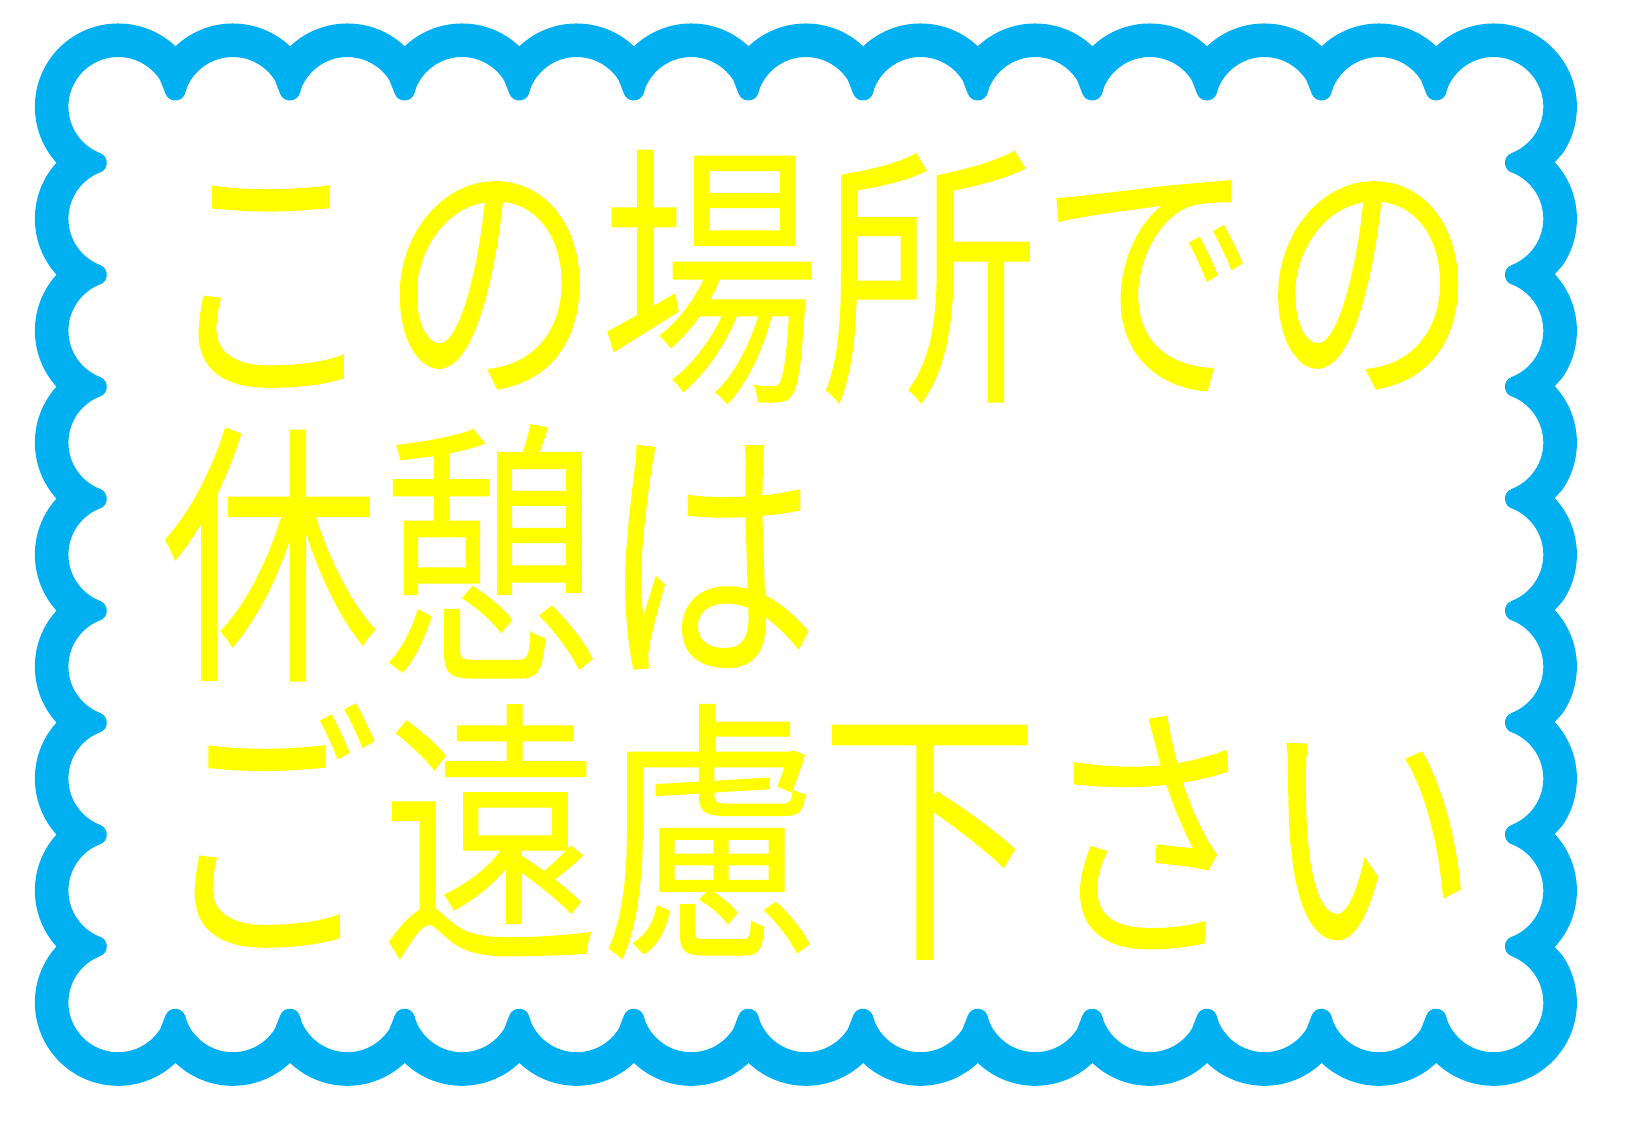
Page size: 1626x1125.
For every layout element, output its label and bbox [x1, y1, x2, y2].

text_box [43, 31, 1569, 1078]
